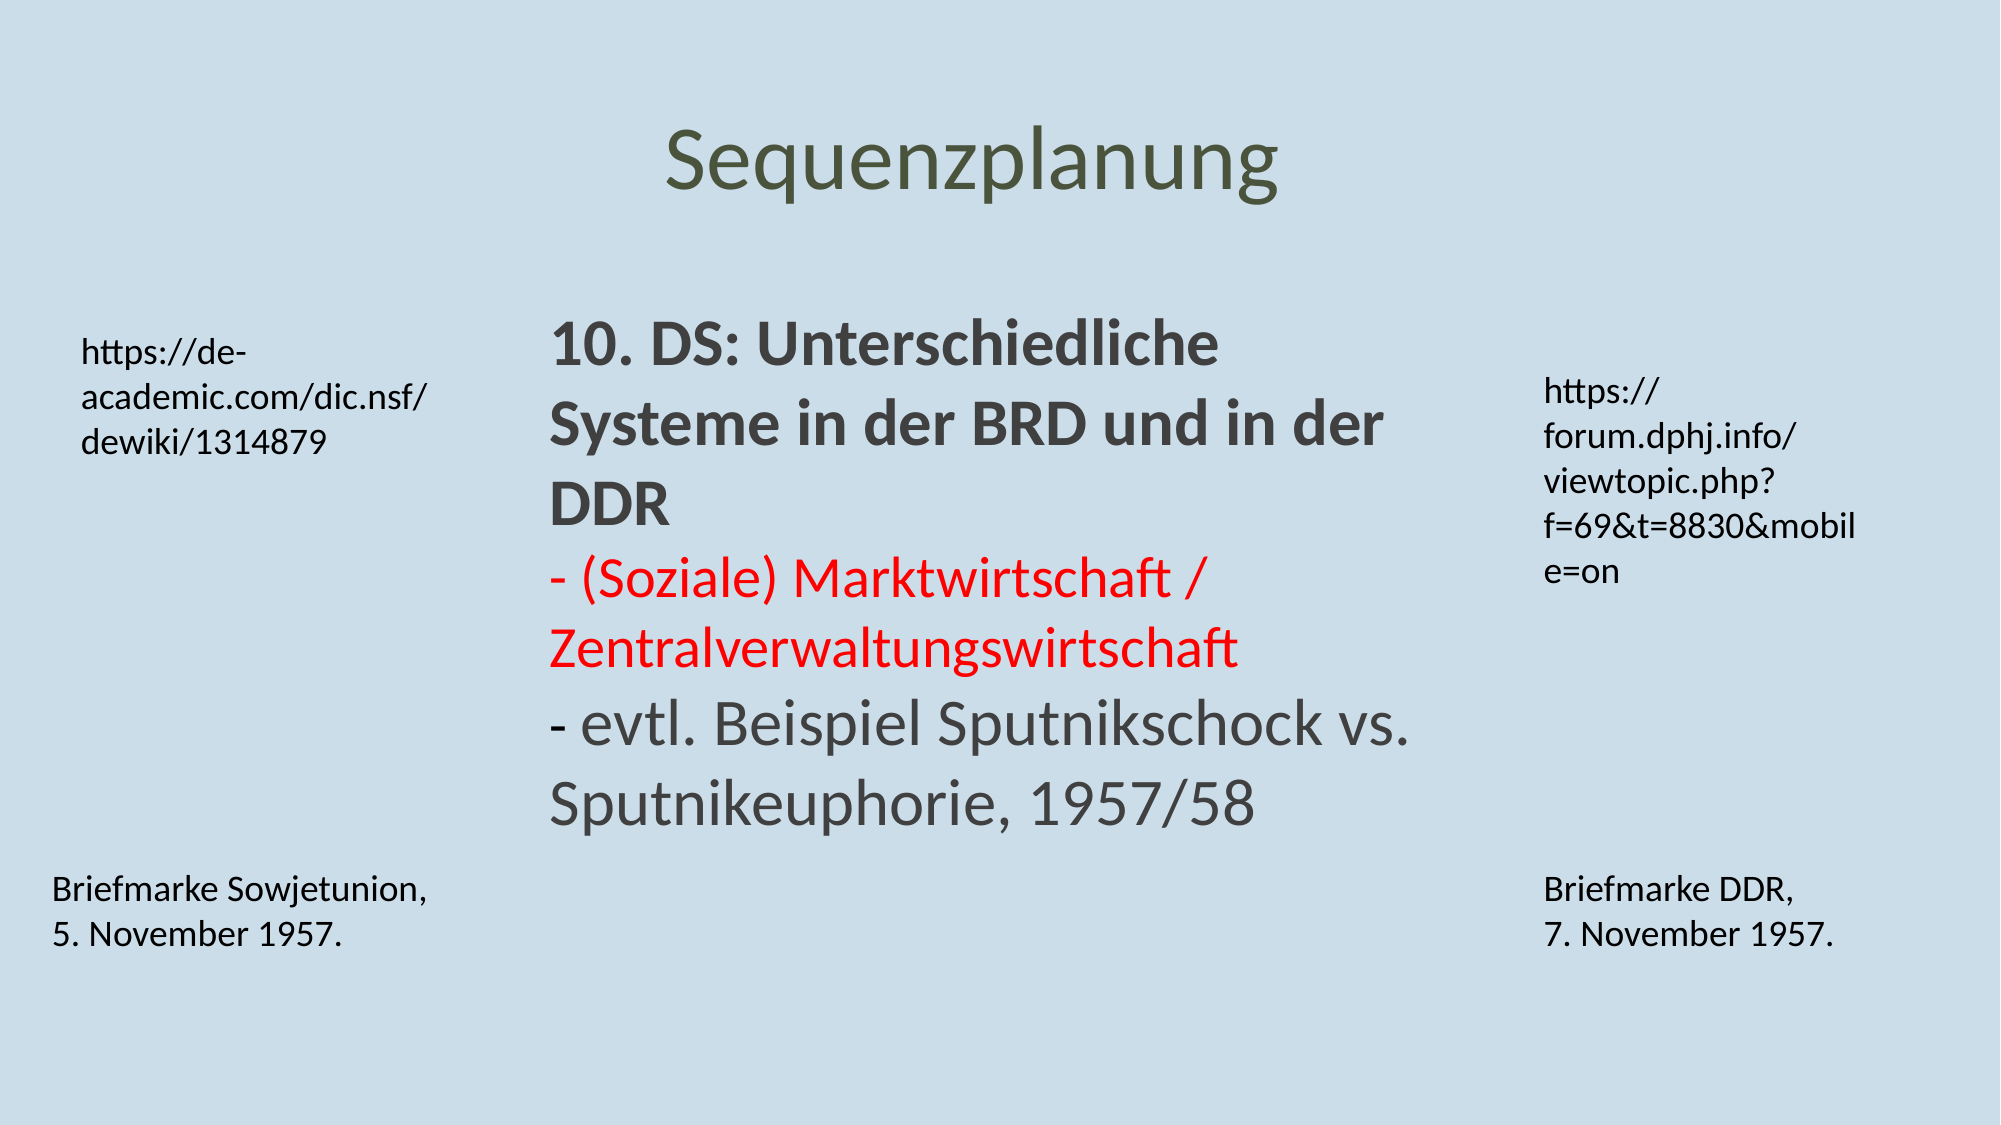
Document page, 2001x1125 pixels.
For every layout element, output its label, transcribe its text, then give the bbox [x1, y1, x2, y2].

text_box https://de-academic.com/dic.nsf/dewiki/1314879 [66, 319, 471, 470]
text_box https://forum.dphj.info/viewtopic.php?f=69&t=8830&mobile=on [1528, 358, 1877, 599]
text_box Briefmarke Sowjetunion, 5. November 1957. [37, 856, 455, 962]
text_box Sequenzplanung [137, 102, 1788, 222]
text_box Briefmarke DDR, 7. November 1957. [1528, 856, 1851, 962]
list 10. DS: Unterschiedliche Systeme in der BRD und in der DDR - (Soziale) Marktwirtschaft / Zentralverwaltungswirtschaft - evtl. Beispiel Sputnikschock vs. Sputnikeuphorie, 1957/58 [534, 291, 1466, 810]
